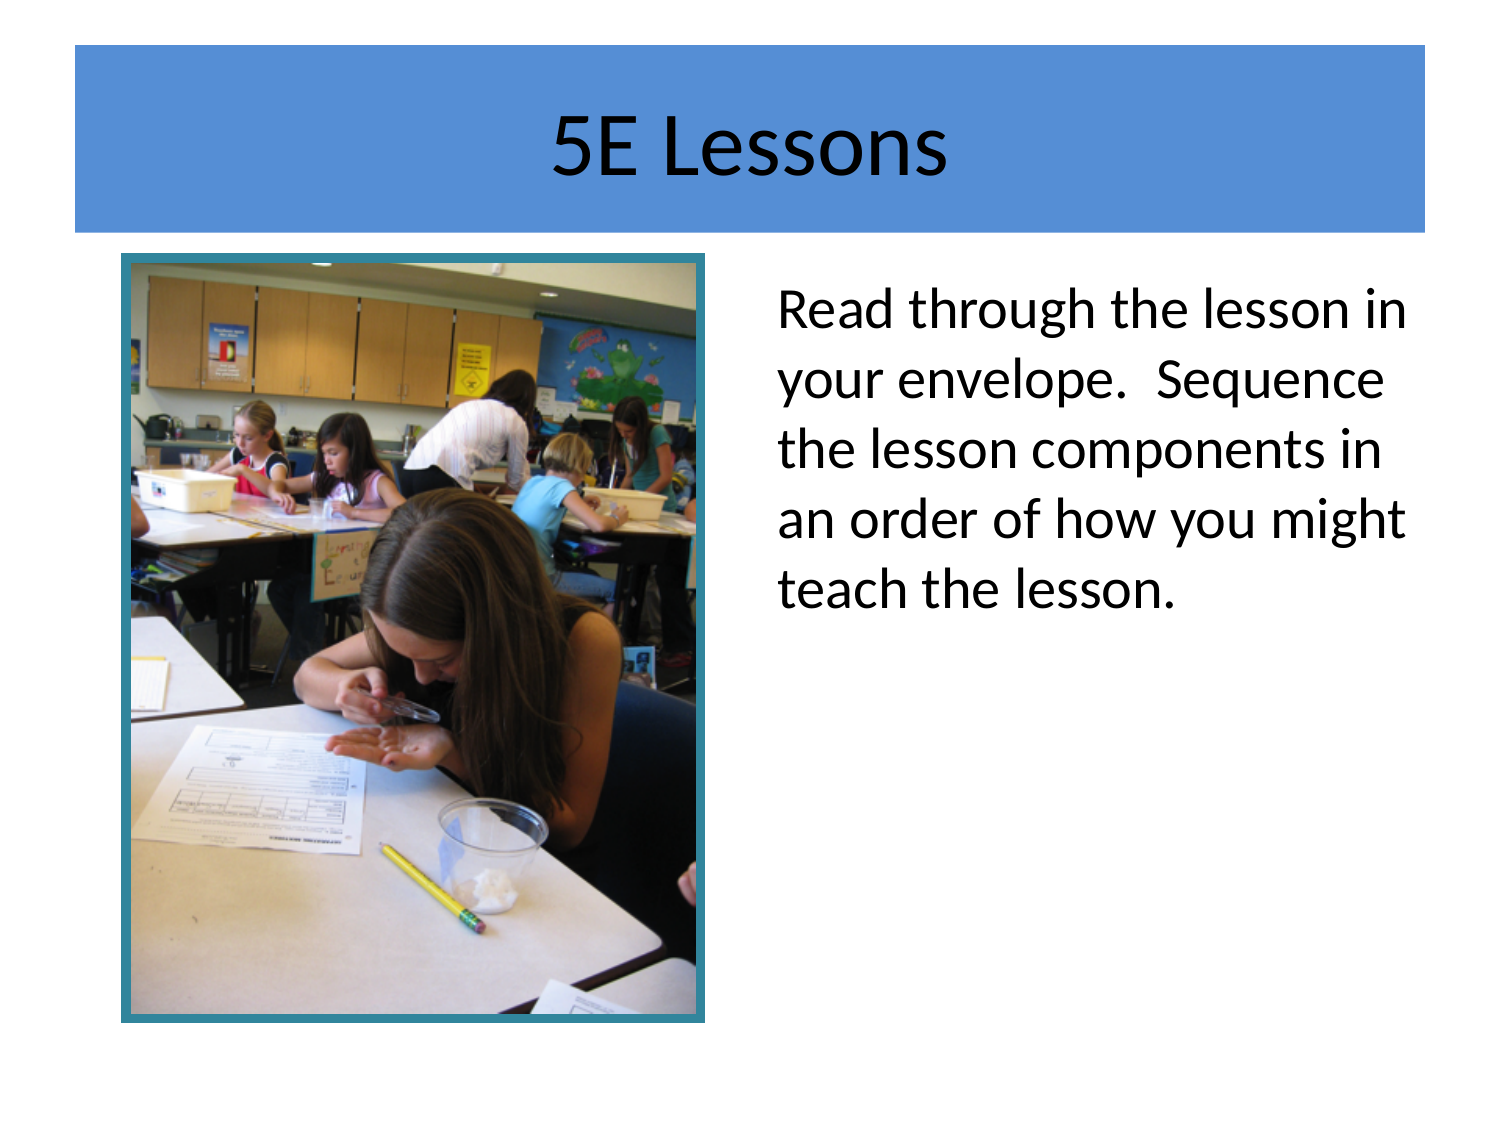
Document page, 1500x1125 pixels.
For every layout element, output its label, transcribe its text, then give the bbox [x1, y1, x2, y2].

picture [130, 262, 697, 1015]
list Read through the lesson in your envelope. Sequence the lesson components in an order of how you might teach the lesson. [762, 262, 1425, 1005]
title 5E Lessons [75, 45, 1425, 233]
